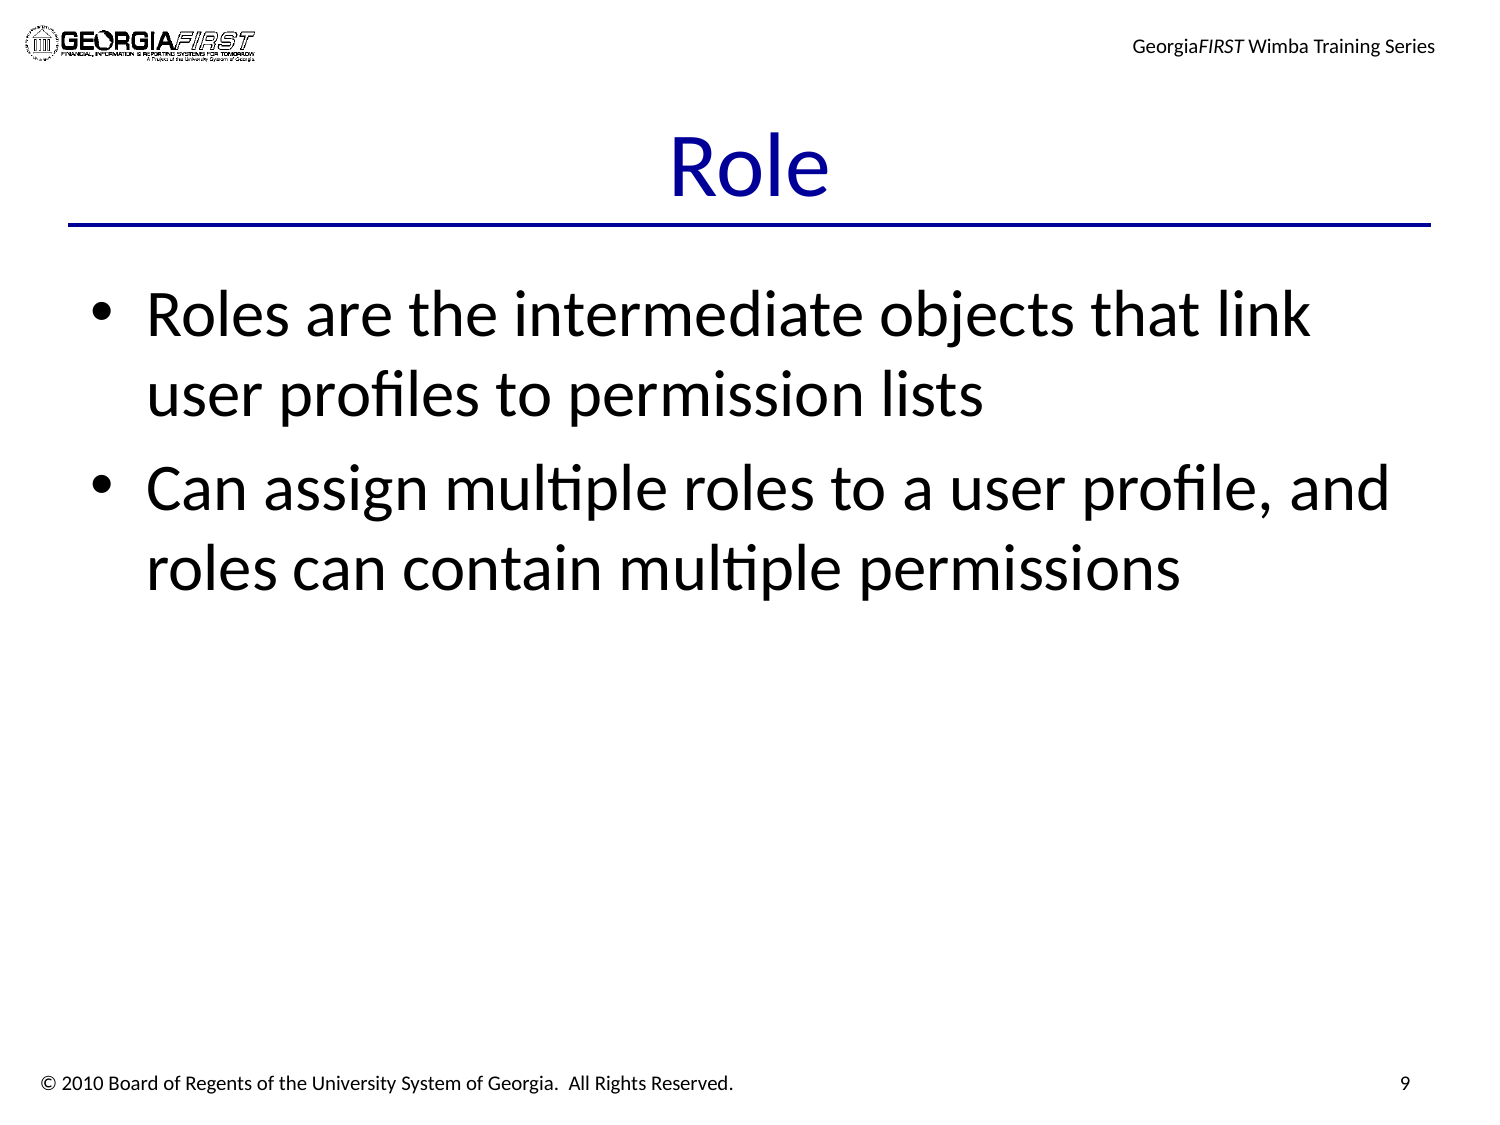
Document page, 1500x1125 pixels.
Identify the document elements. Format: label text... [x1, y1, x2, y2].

picture [24, 24, 255, 63]
list Roles are the intermediate objects that link user profiles to permission lists Can assign multiple roles to a user profile, and roles can contain multiple permissions [75, 262, 1425, 1005]
title Role [75, 87, 1425, 233]
